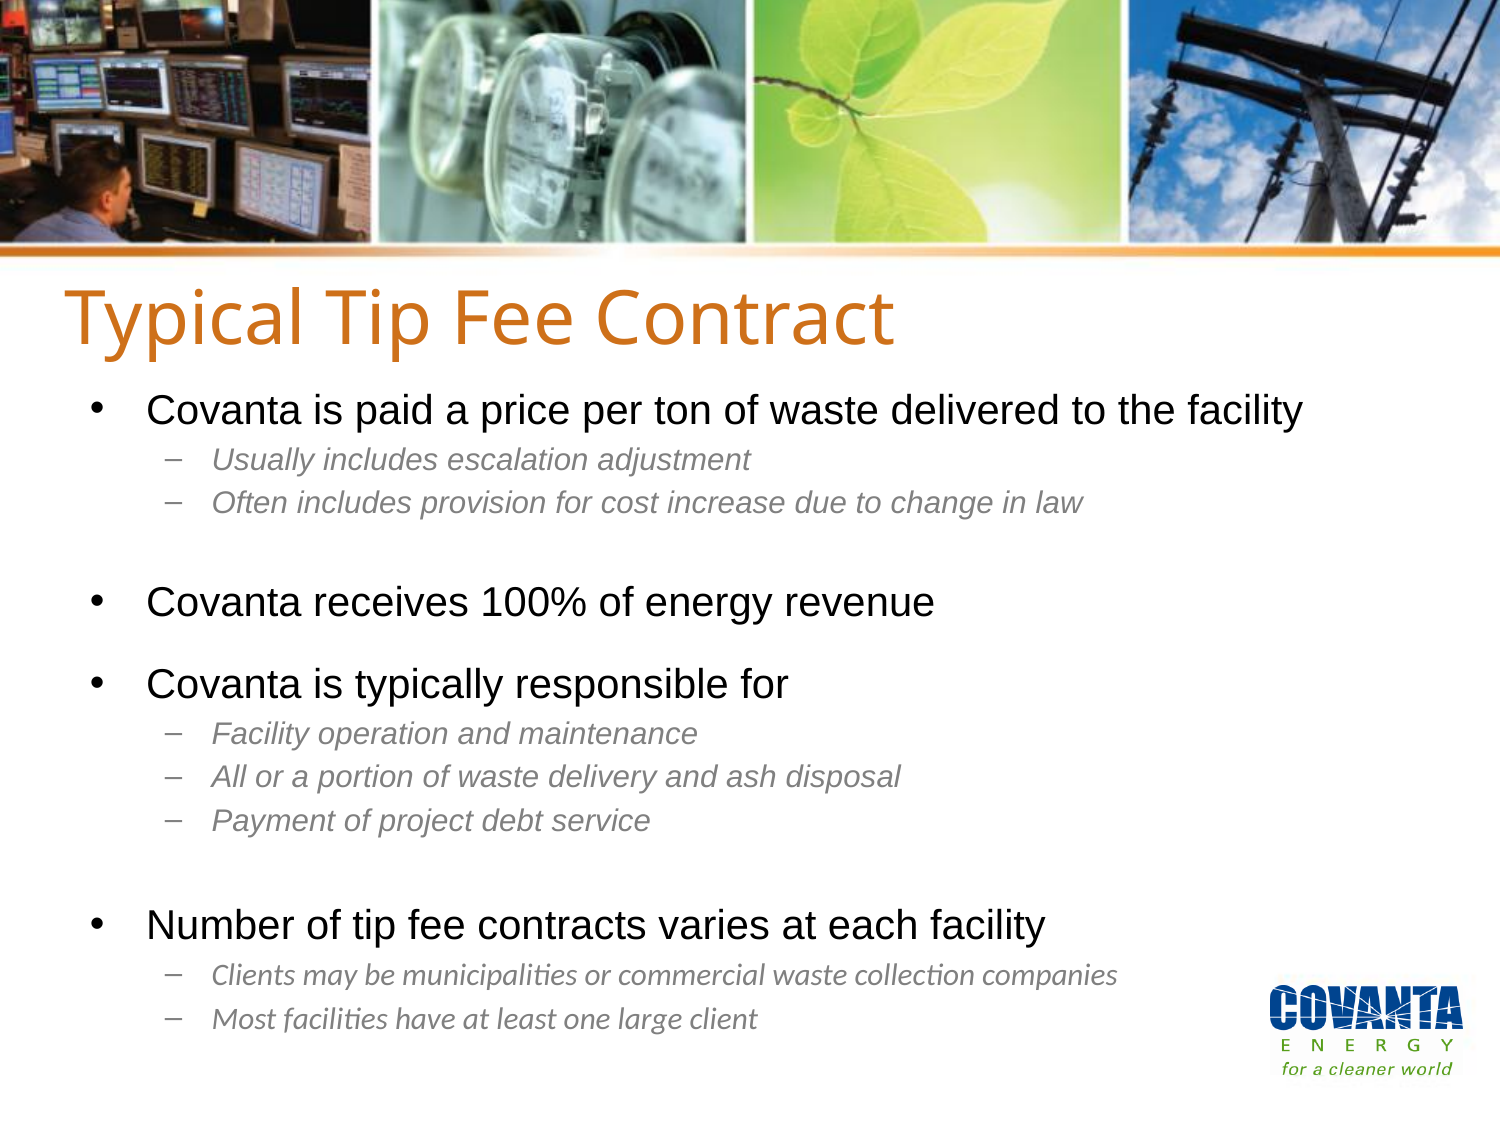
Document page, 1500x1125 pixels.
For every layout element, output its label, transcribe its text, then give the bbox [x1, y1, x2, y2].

title Typical Tip Fee Contract [50, 262, 1400, 375]
picture [0, 0, 1500, 1125]
list Covanta is paid a price per ton of waste delivered to the facility Usually includes escalation adjustment Often includes provision for cost increase due to change in law Covanta receives 100% of energy revenue Covanta is typically responsible for Facility operation and maintenance All or a portion of waste delivery and ash disposal Payment of project debt service Number of tip fee contracts varies at each facility Clients may be municipalities or commercial waste collection companies Most facilities have at least one large client [75, 375, 1425, 893]
